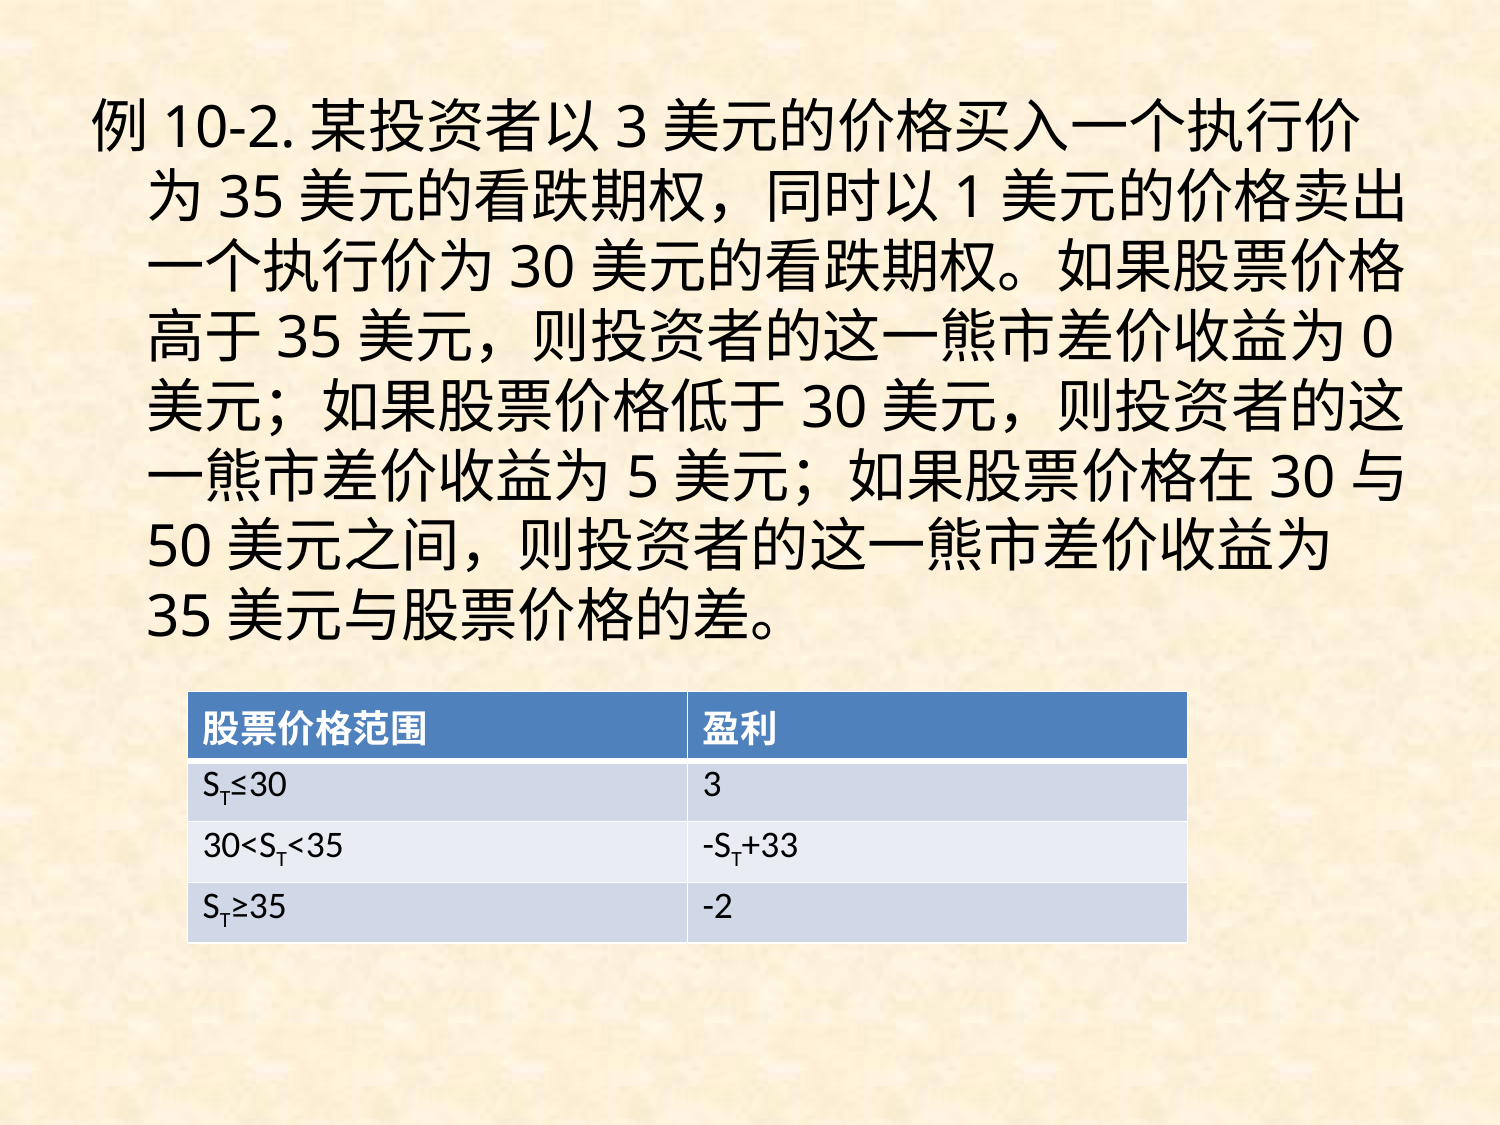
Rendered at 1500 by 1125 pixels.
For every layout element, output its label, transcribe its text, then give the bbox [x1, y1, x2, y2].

table_header 股票价格范围 [188, 692, 687, 758]
table_cell 30<ST<35 [188, 822, 687, 882]
table_cell ST≥35 [188, 883, 687, 942]
table_header 盈利 [688, 692, 1187, 758]
picture [0, 0, 1500, 1125]
table_cell 3 [688, 764, 1187, 821]
list 例10-2.某投资者以3美元的价格买入一个执行价为35美元的看跌期权，同时以1美元的价格卖出一个执行价为30美元的看跌期权。如果股票价格高于35美元，则投资者的这一熊市差价收益为0美元；如果股票价格低于30美元，则投资者的这一熊市差价收益为5美元；如果股票价格在30与50美元之间，则投资者的这一熊市差价收益为35美元与股票价格的差。 [75, 82, 1425, 1067]
table_cell -2 [688, 883, 1187, 942]
table_cell -ST+33 [688, 822, 1187, 882]
table_cell ST≤30 [188, 764, 687, 821]
